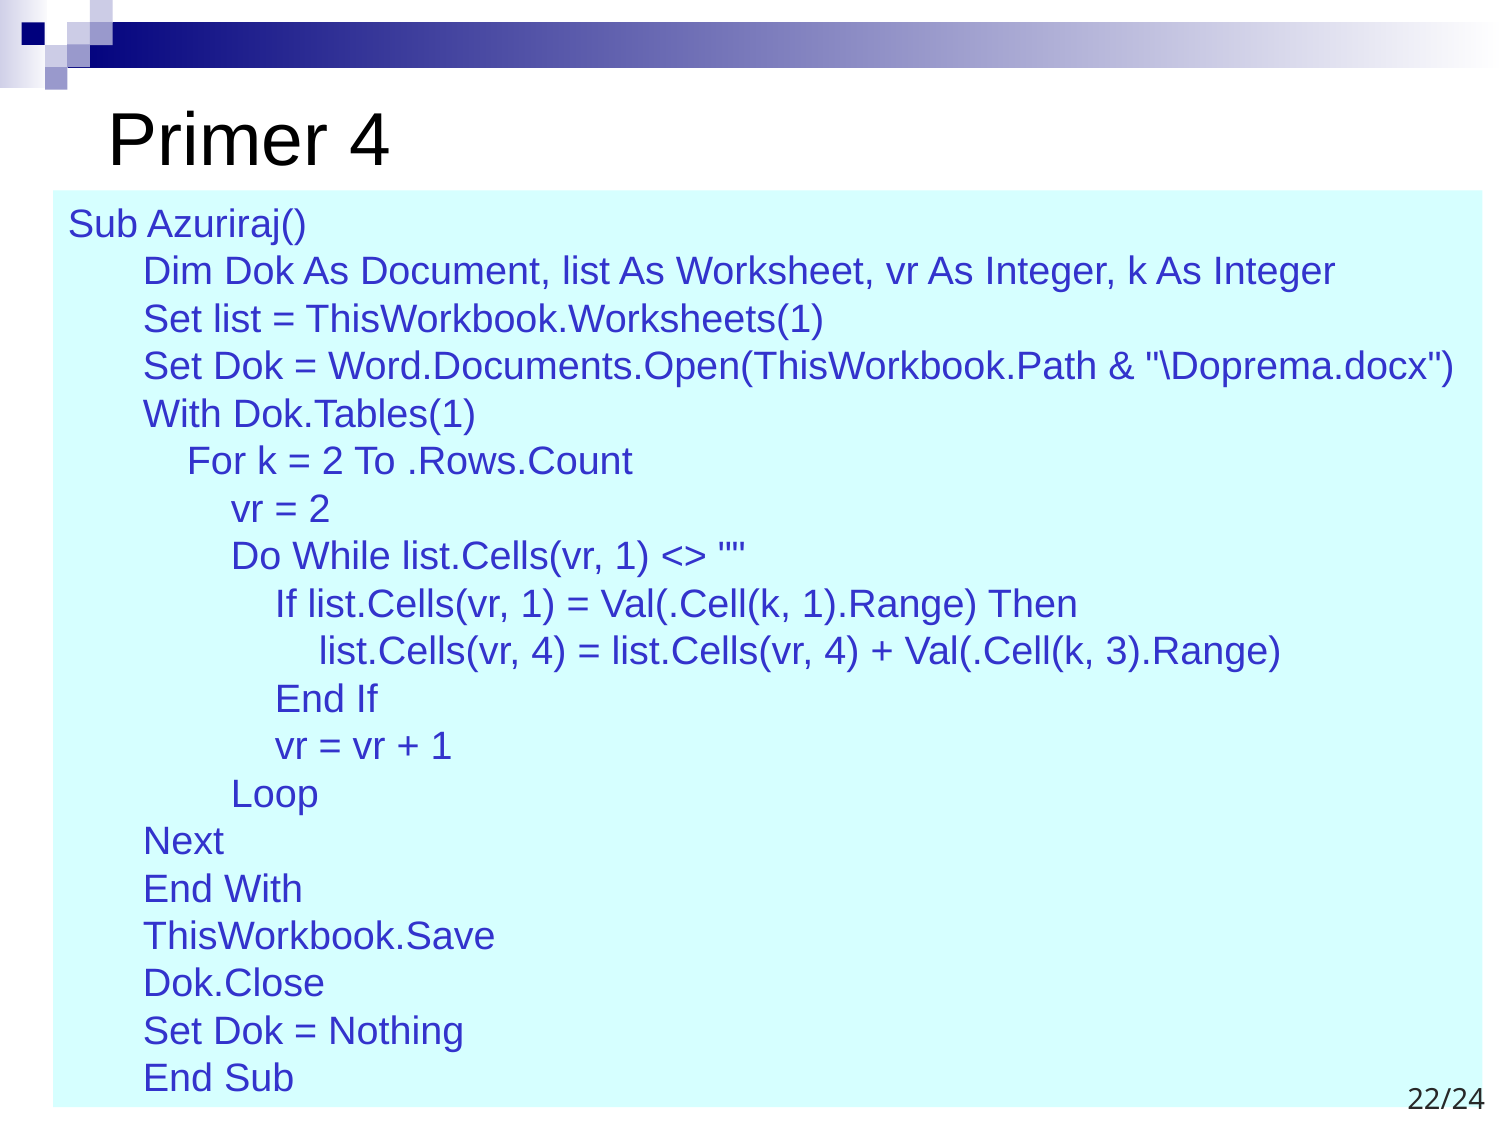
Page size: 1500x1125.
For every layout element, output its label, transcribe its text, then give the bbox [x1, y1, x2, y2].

text_box Sub Azuriraj() Dim Dok As Document, list As Worksheet, vr As Integer, k As Integer Set list = ThisWorkbook.Worksheets(1) Set Dok = Word.Documents.Open(ThisWorkbook.Path & "\Doprema.docx") With Dok.Tables(1) For k = 2 To .Rows.Count vr = 2 Do While list.Cells(vr, 1) <> "" If list.Cells(vr, 1) = Val(.Cell(k, 1).Range) Then list.Cells(vr, 4) = list.Cells(vr, 4) + Val(.Cell(k, 3).Range) End If vr = vr + 1 Loop Next End With ThisWorkbook.Save Dok.Close Set Dok = Nothing End Sub [53, 190, 1483, 1108]
text_box 22/24 [1374, 1072, 1500, 1123]
title Primer 4 [92, 75, 431, 190]
